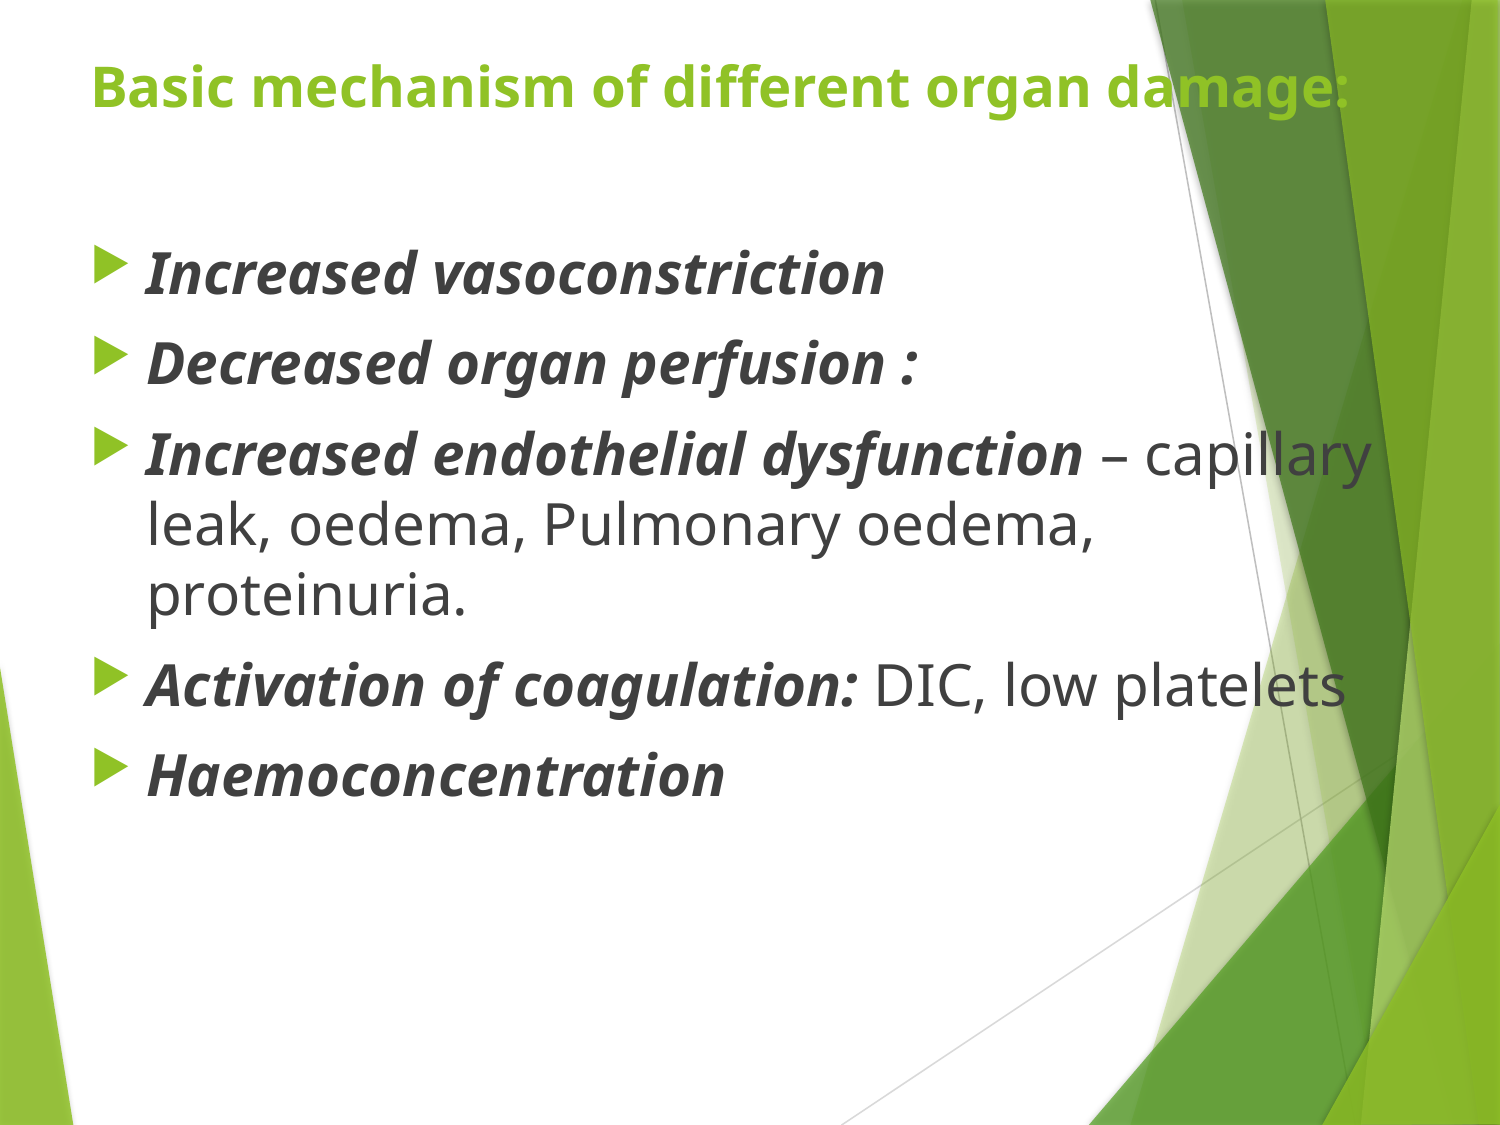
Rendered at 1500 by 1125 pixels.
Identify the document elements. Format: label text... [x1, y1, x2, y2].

list Increased vasoconstriction Decreased organ perfusion : Increased endothelial dysfunction – capillary leak, oedema, Pulmonary oedema, proteinuria. Activation of coagulation: DIC, low platelets Haemoconcentration [75, 162, 1425, 1059]
title Basic mechanism of different organ damage: [75, 43, 1425, 162]
